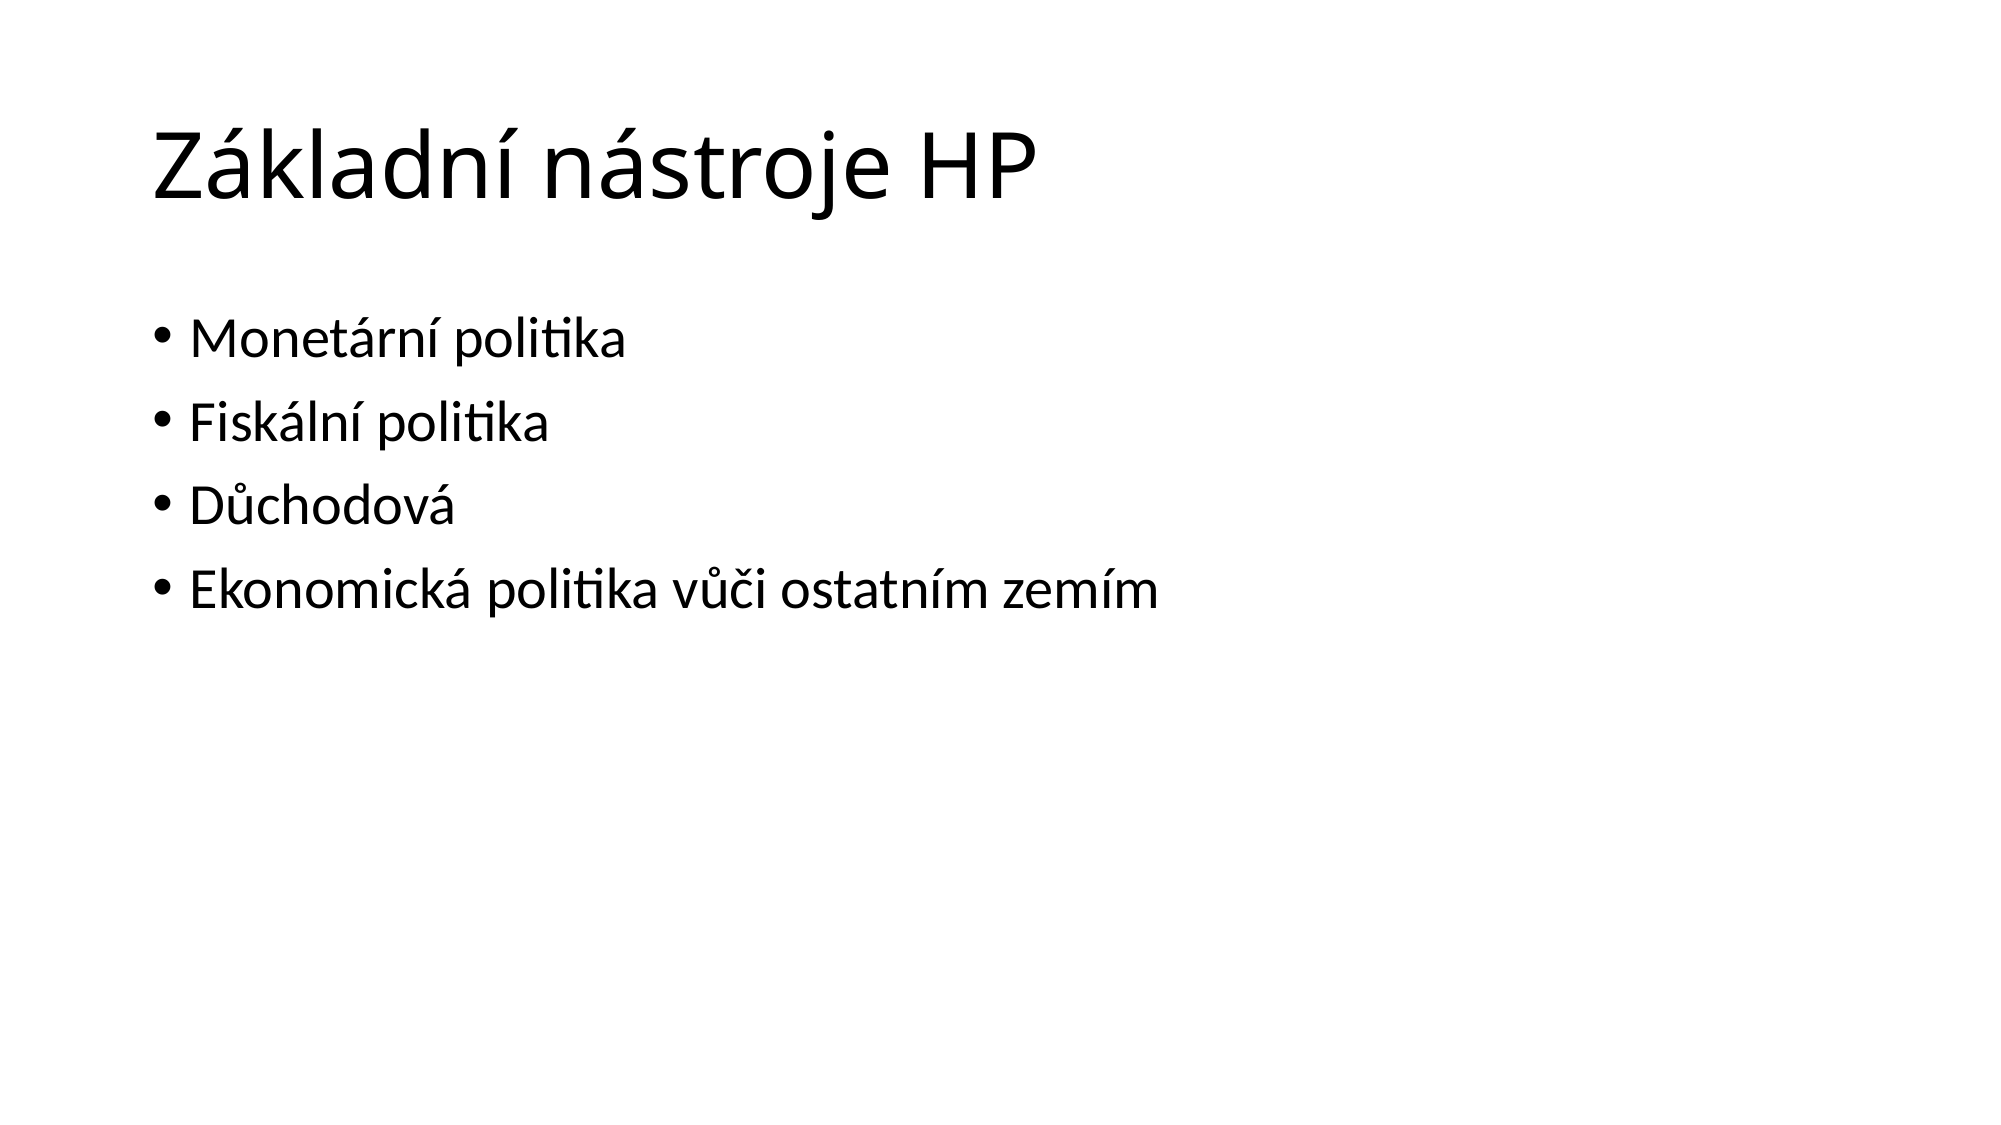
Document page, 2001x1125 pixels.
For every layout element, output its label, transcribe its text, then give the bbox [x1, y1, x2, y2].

title Základní nástroje HP [137, 59, 1863, 278]
list Monetární politika Fiskální politika Důchodová Ekonomická politika vůči ostatním zemím [137, 299, 1863, 1014]
